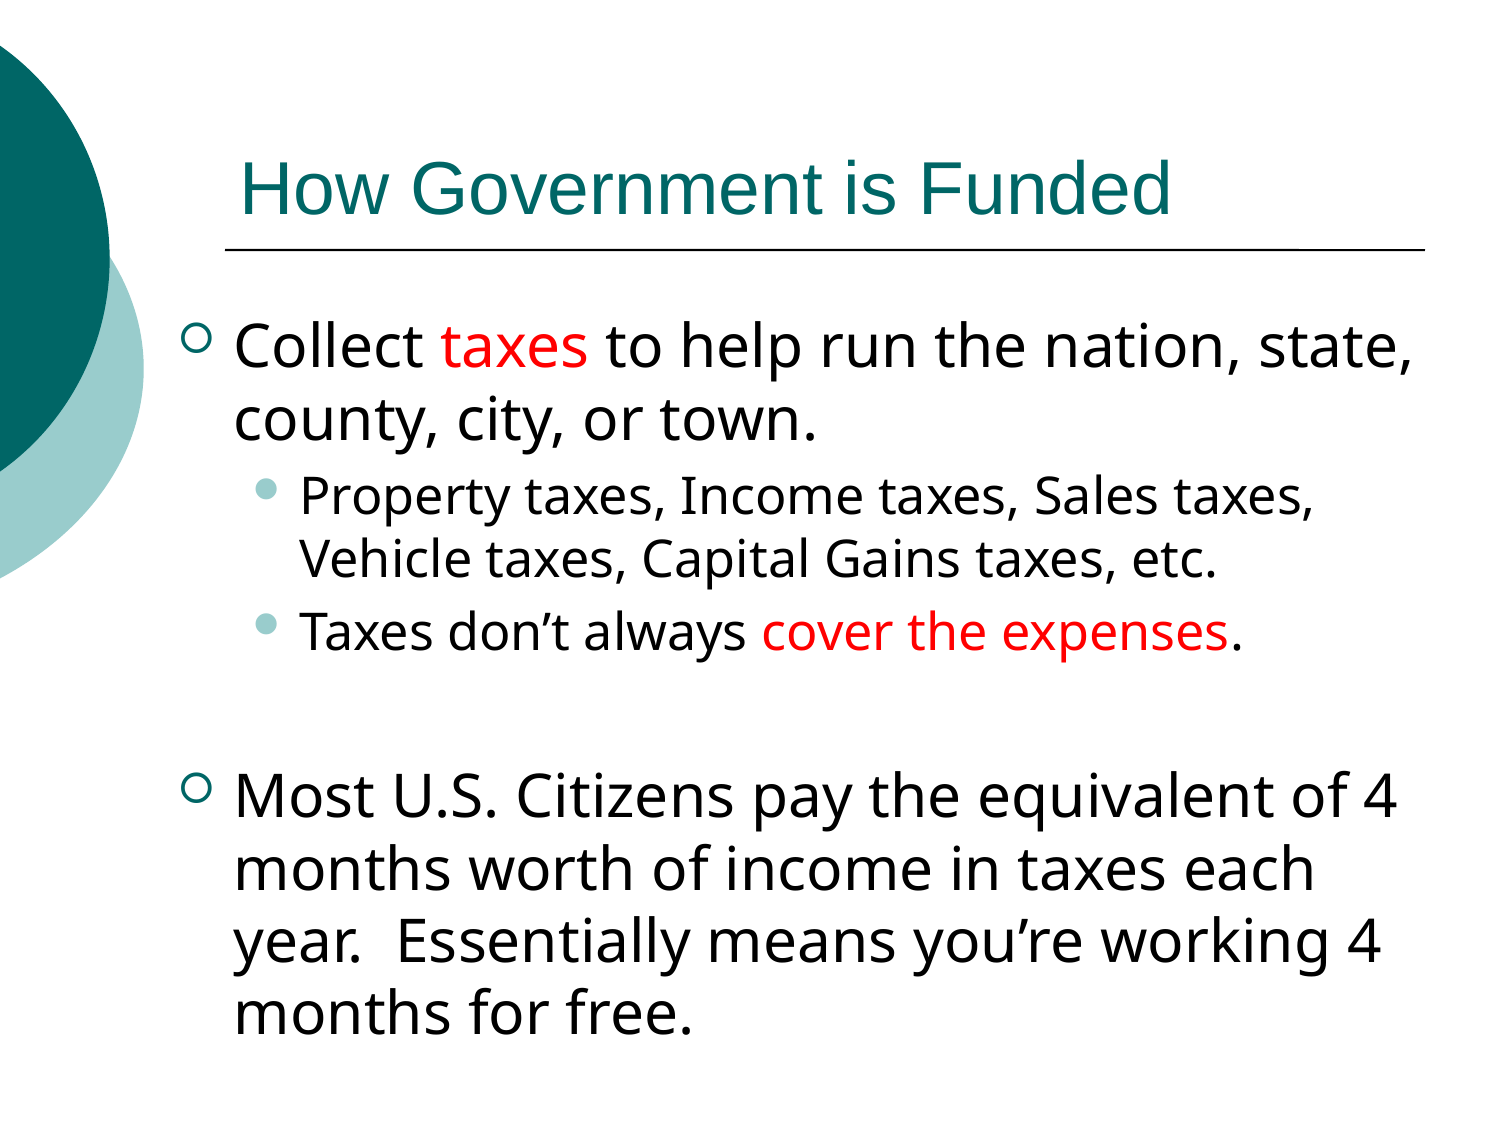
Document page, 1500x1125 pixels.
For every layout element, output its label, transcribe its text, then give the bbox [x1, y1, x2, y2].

title How Government is Funded [224, 49, 1425, 237]
list Collect taxes to help run the nation, state, county, city, or town. Property taxes, Income taxes, Sales taxes, Vehicle taxes, Capital Gains taxes, etc. Taxes don’t always cover the expenses. Most U.S. Citizens pay the equivalent of 4 months worth of income in taxes each year. Essentially means you’re working 4 months for free. [162, 299, 1463, 1075]
